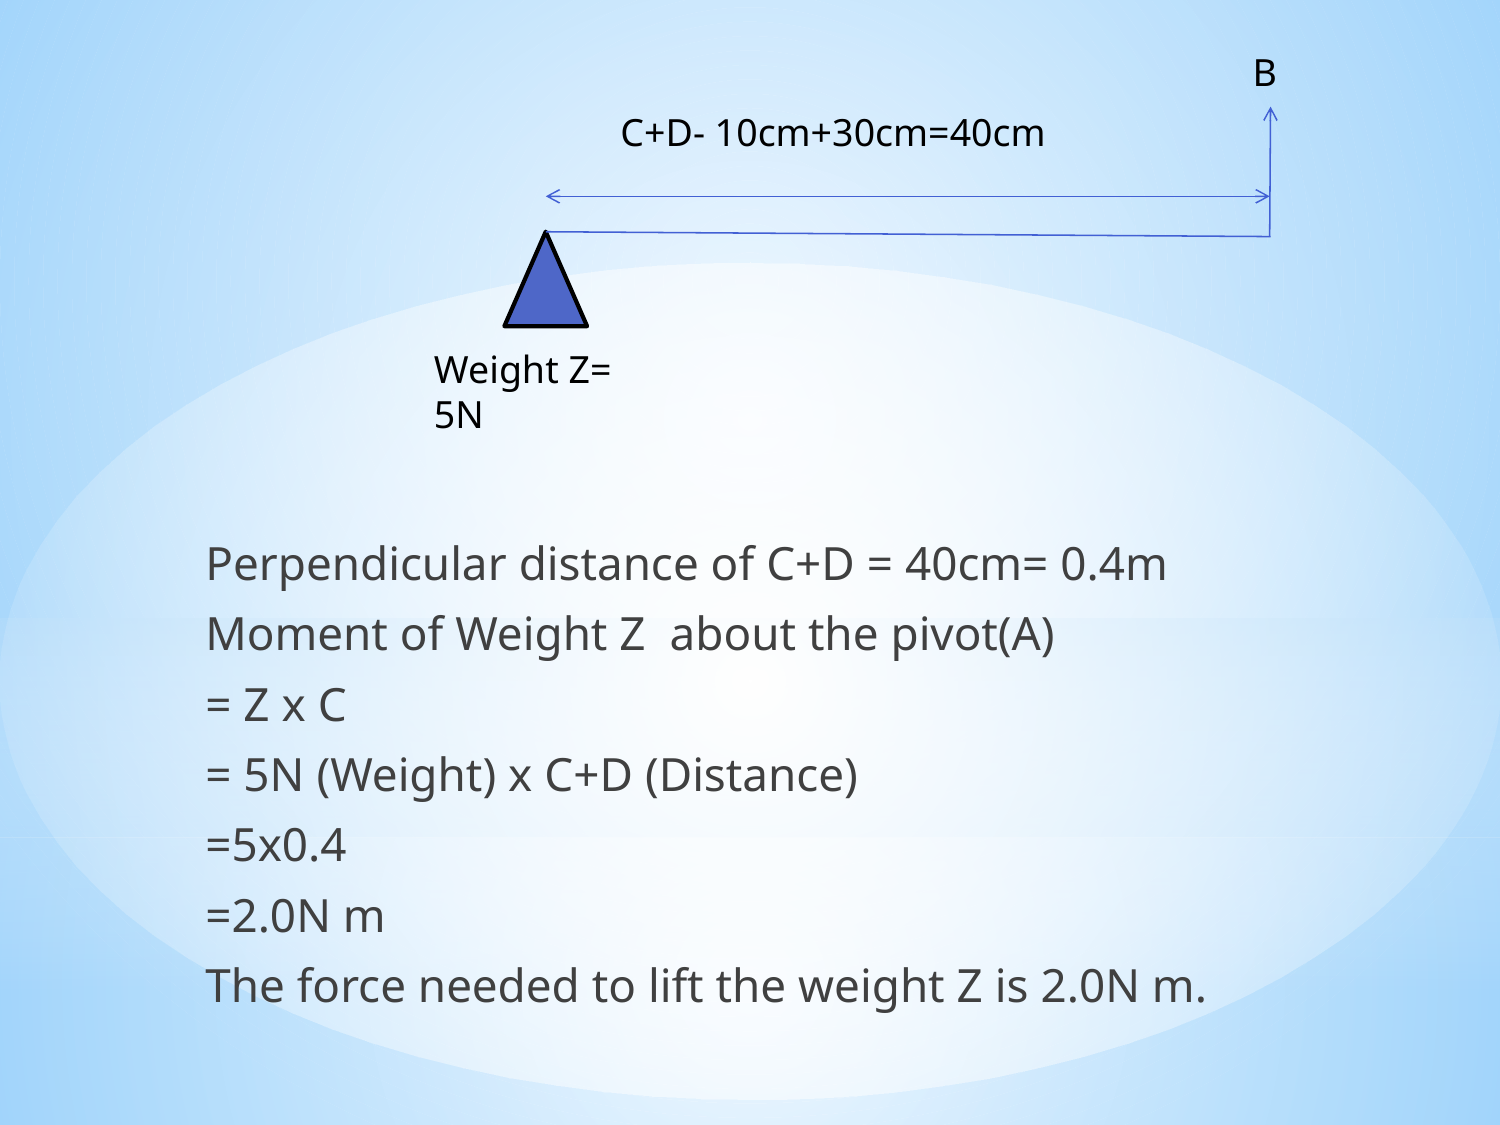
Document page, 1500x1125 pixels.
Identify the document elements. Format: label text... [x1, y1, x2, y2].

text_box C+D- 10cm+30cm=40cm [537, 101, 1223, 162]
text_box Weight Z= 5N [419, 338, 673, 444]
text_box [502, 235, 589, 329]
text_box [545, 231, 1269, 237]
list Perpendicular distance of C+D = 40cm= 0.4m Moment of Weight Z about the pivot(A) = Z x C = 5N (Weight) x C+D (Distance) =5x0.4 =2.0N m The force needed to lift the weight Z is 2.0N m. [183, 527, 1233, 1098]
text_box B [1163, 41, 1376, 101]
